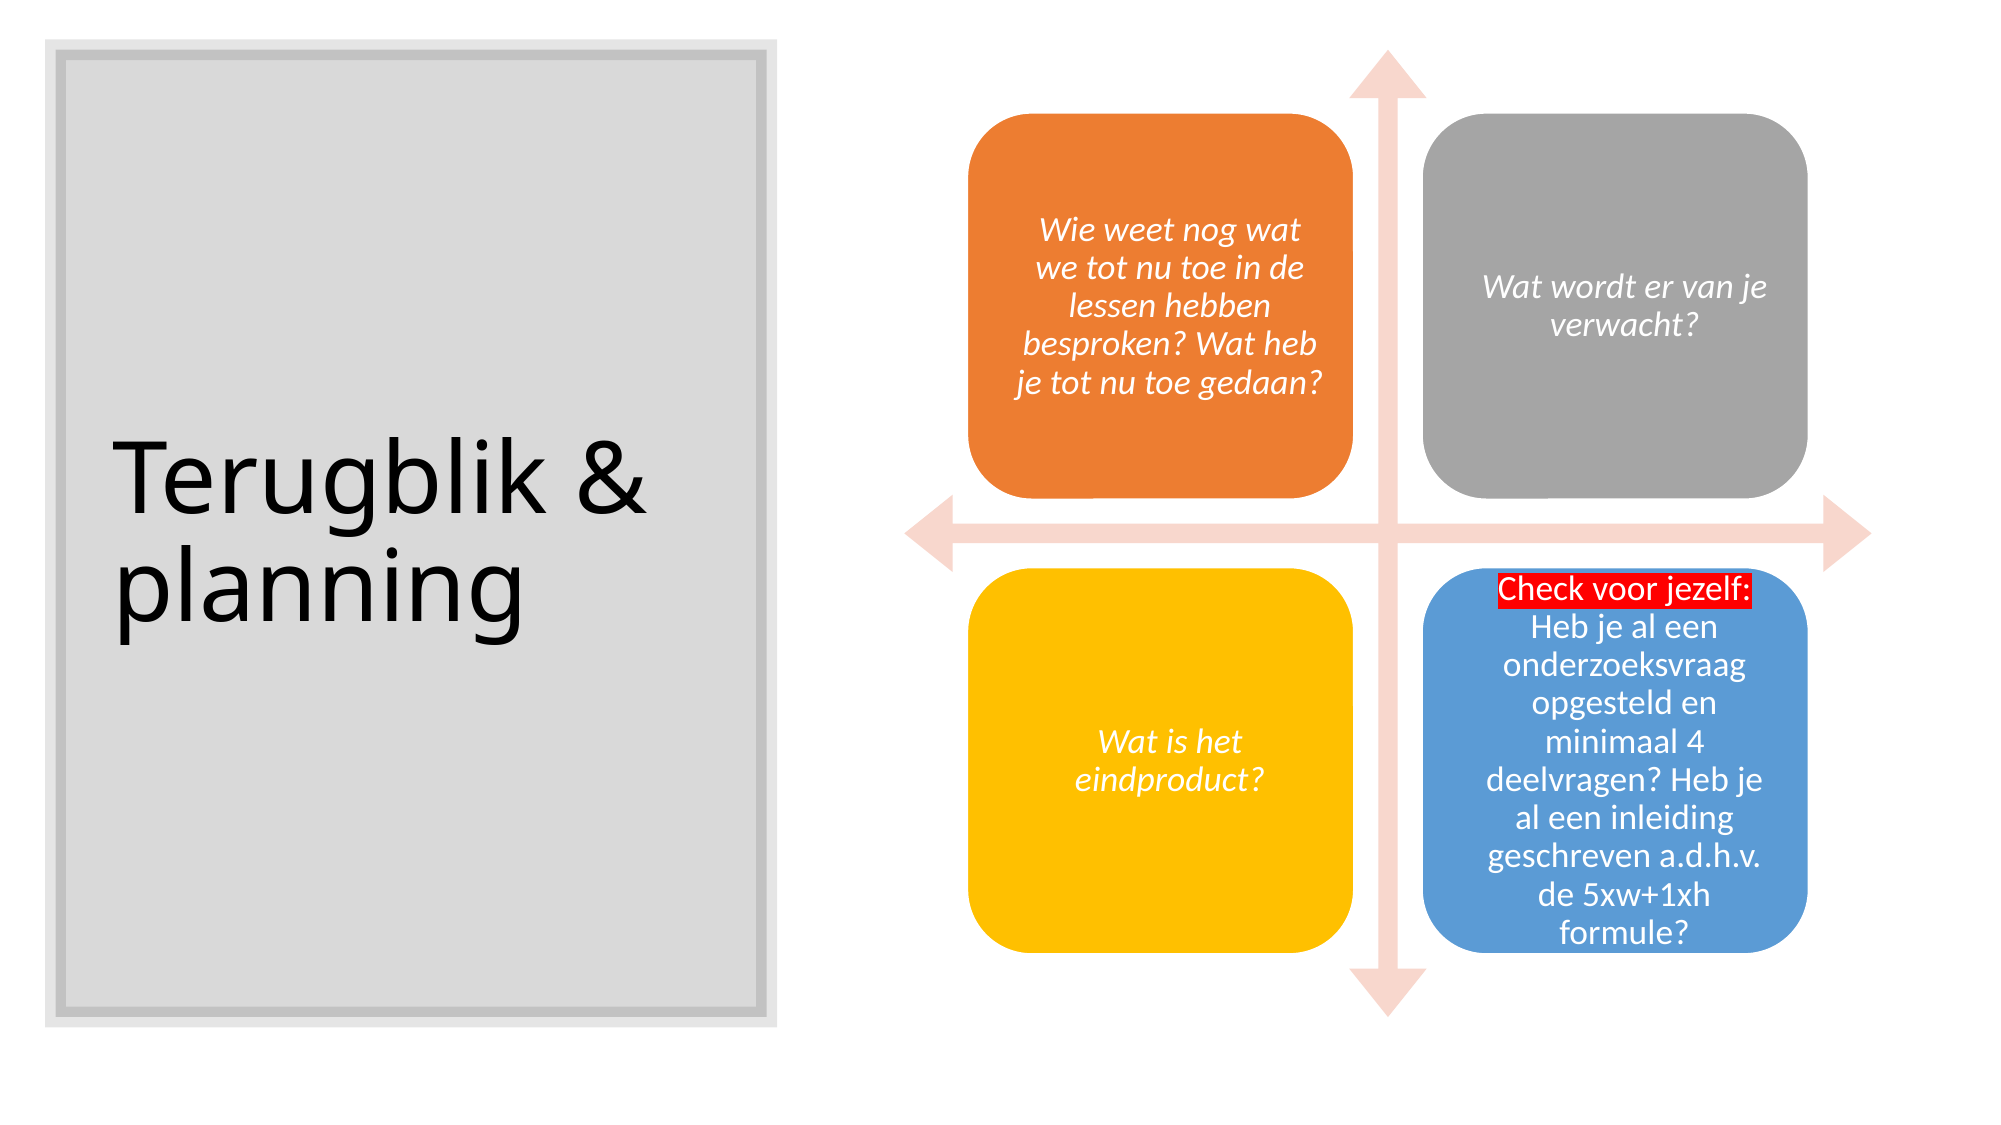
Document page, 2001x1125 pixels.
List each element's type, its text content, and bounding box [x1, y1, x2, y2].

title Terugblik & planning [97, 104, 722, 967]
text_box [54, 49, 768, 1018]
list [847, 49, 1929, 1018]
